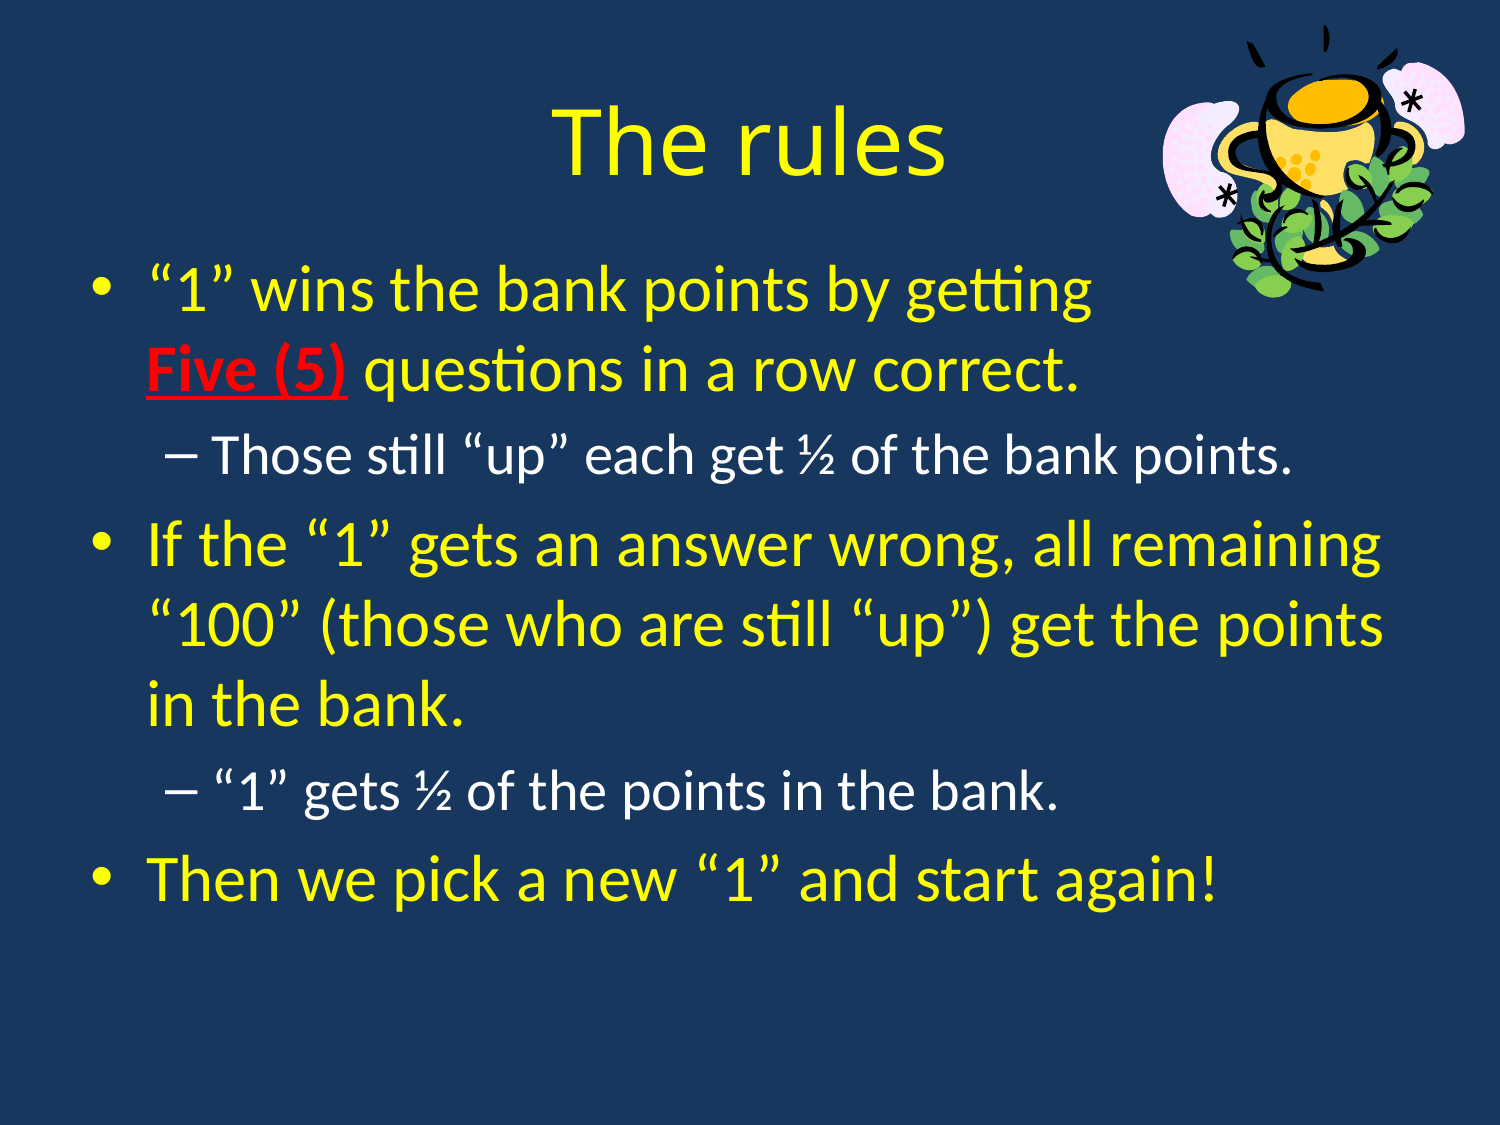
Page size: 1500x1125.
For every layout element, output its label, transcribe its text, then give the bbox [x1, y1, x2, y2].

title The rules [75, 45, 1157, 233]
list “1” wins the bank points by getting Five (5) questions in a row correct. Those still “up” each get ½ of the bank points. If the “1” gets an answer wrong, all remaining “100” (those who are still “up”) get the points in the bank. “1” gets ½ of the points in the bank. Then we pick a new “1” and start again! [75, 237, 1425, 1005]
picture [1162, 24, 1468, 301]
